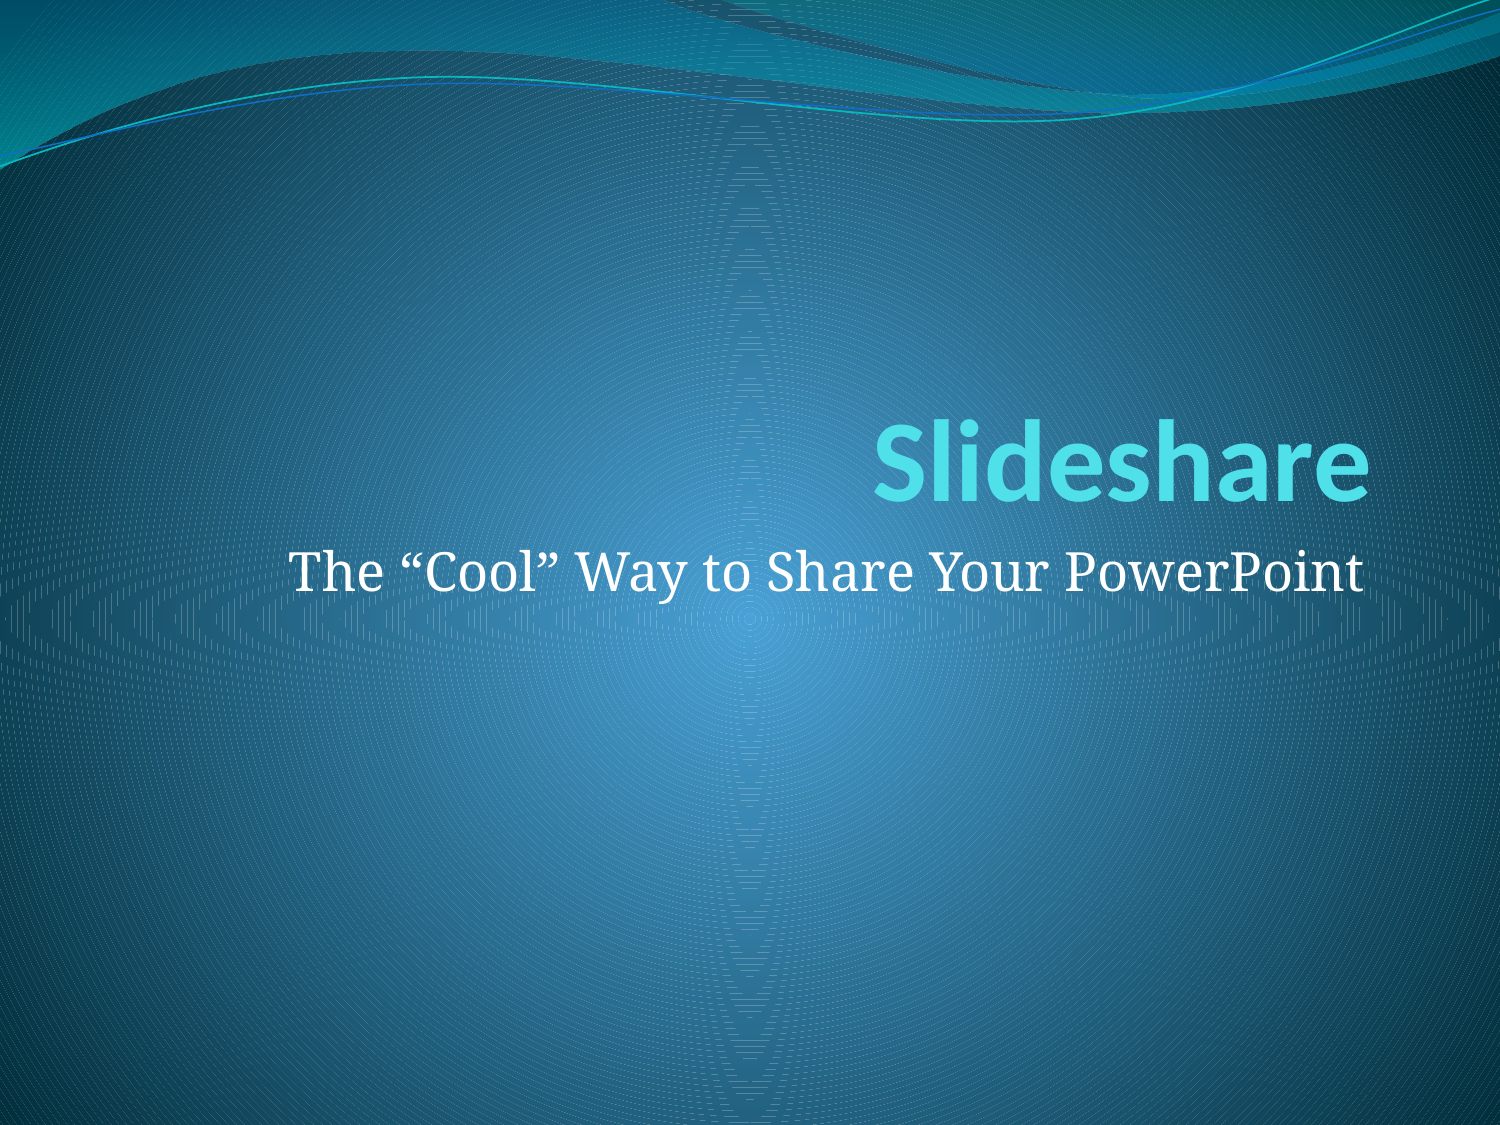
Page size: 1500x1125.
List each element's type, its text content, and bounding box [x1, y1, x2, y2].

title Slideshare [87, 224, 1376, 525]
subtitle The “Cool” Way to Share Your PowerPoint [87, 529, 1376, 818]
